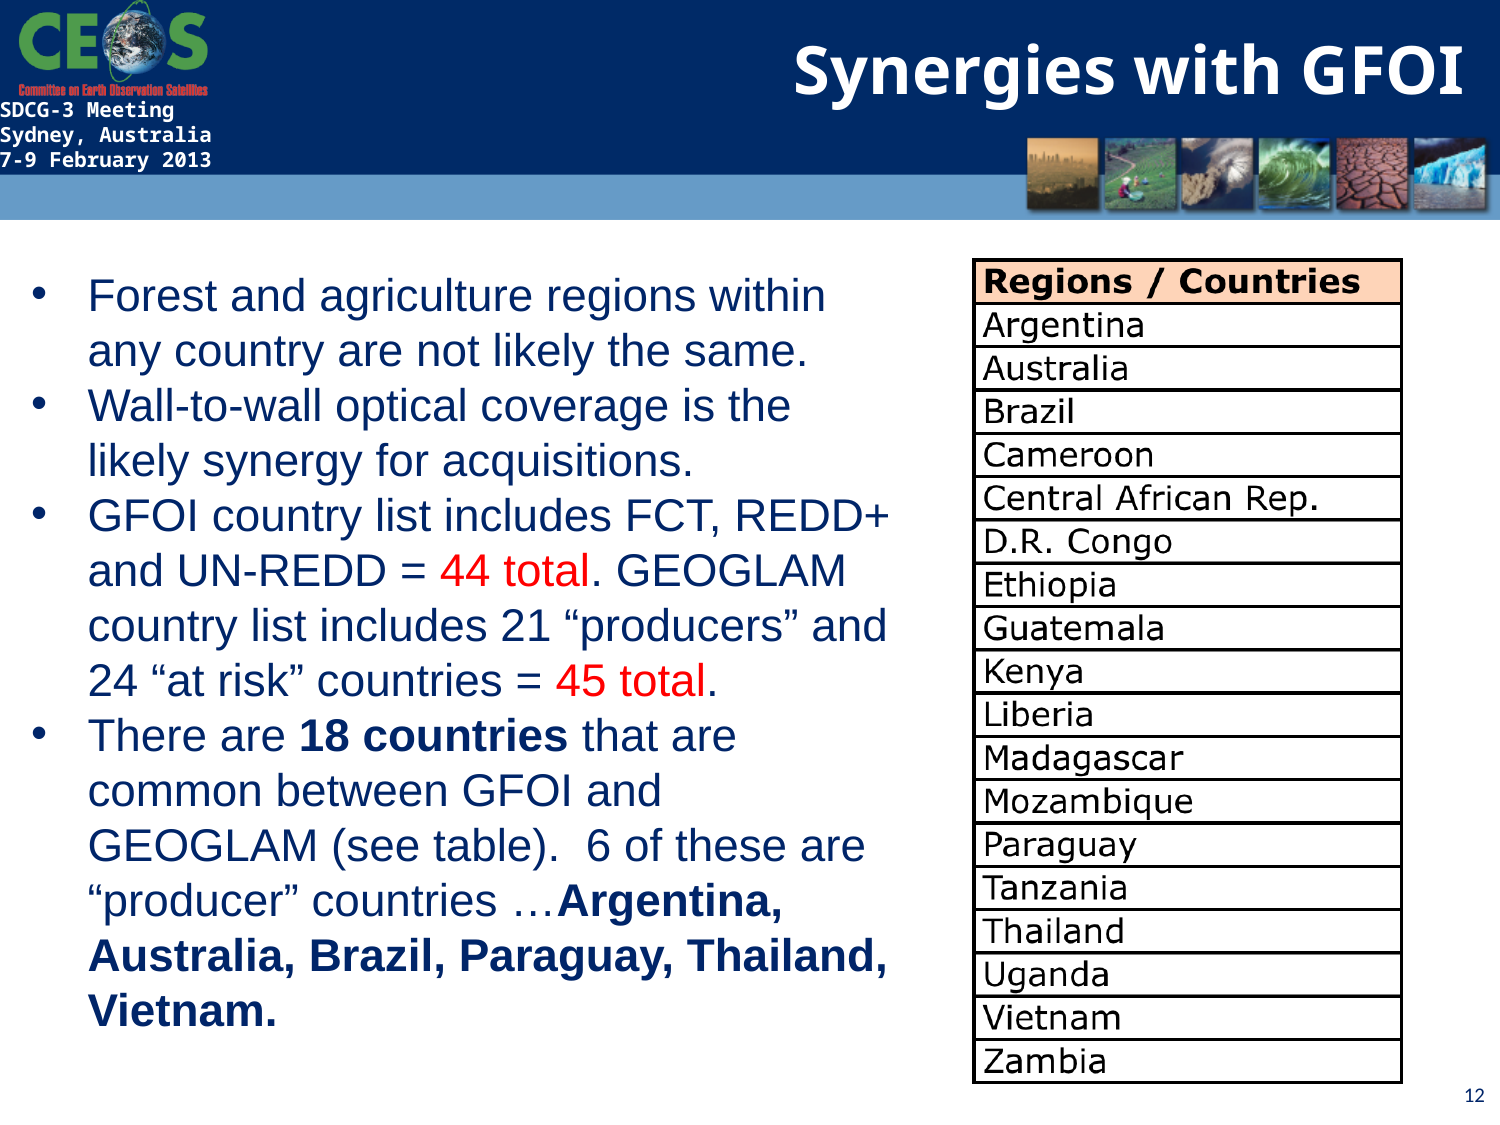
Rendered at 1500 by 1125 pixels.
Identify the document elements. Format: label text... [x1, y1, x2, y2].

picture [972, 257, 1403, 1084]
text_box Synergies with GFOI [519, 18, 1481, 118]
picture [0, 0, 1500, 220]
text_box Forest and agriculture regions within any country are not likely the same. Wall-to-wall optical coverage is the likely synergy for acquisitions. GFOI country list includes FCT, REDD+ and UN-REDD = 44 total. GEOGLAM country list includes 21 “producers” and 24 “at risk” countries = 45 total. There are 18 countries that are common between GFOI and GEOGLAM (see table). 6 of these are “producer” countries …Argentina, Australia, Brazil, Paraguay, Thailand, Vietnam. [16, 258, 914, 1043]
slide_number 12 [1187, 1073, 1500, 1125]
